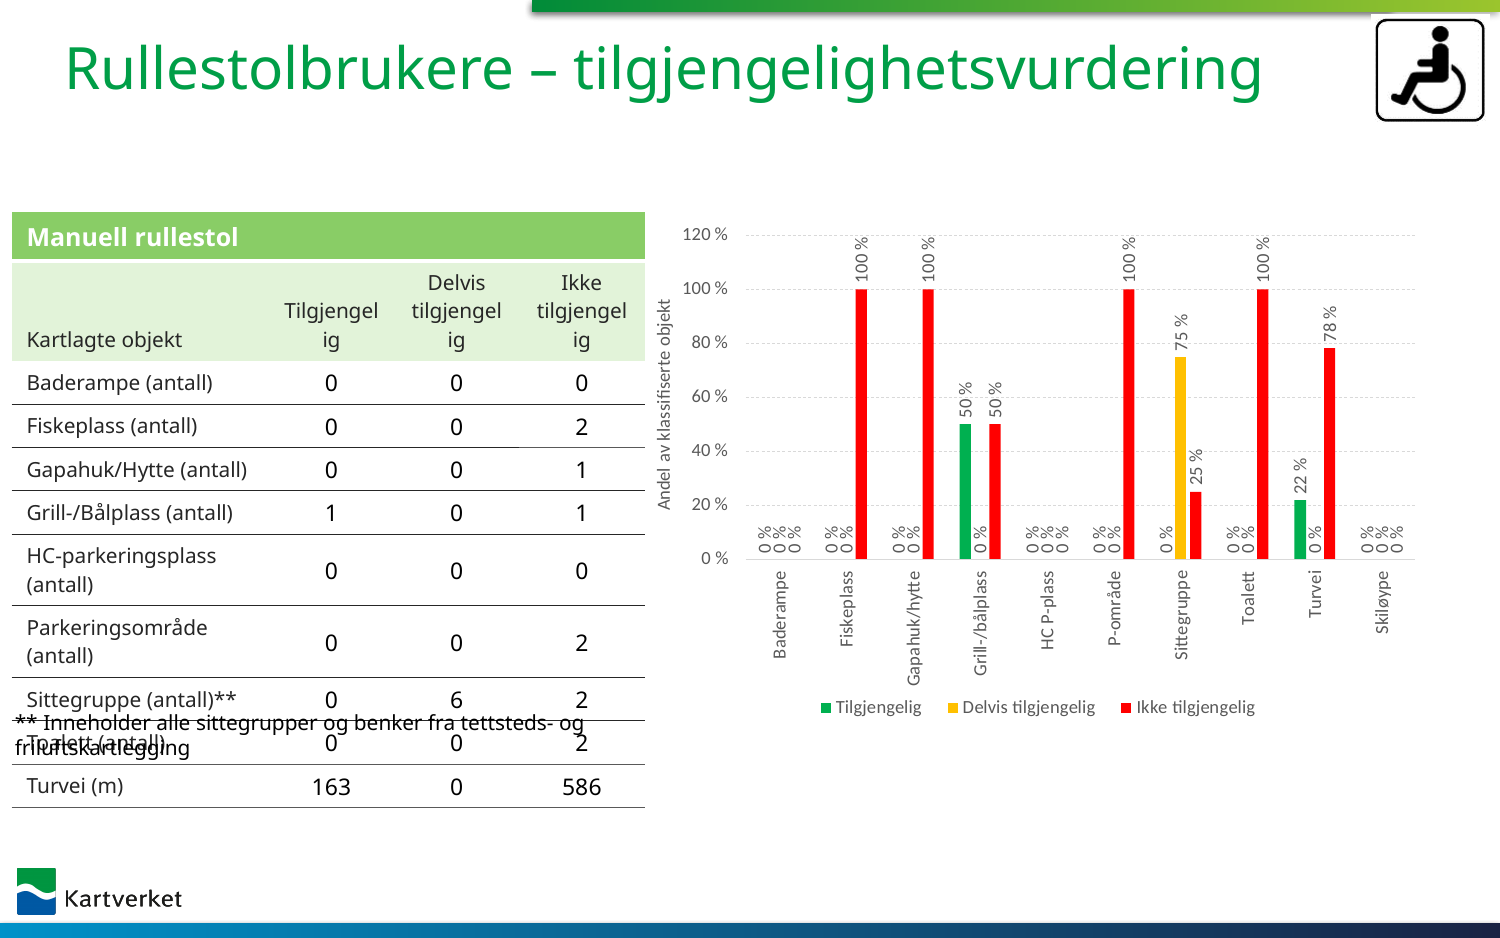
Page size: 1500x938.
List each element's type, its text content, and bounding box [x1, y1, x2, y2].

table_cell 0 [269, 361, 394, 404]
table_cell 6 [394, 678, 519, 702]
table_cell Parkeringsområde (antall) [12, 606, 269, 677]
table_cell 2 [519, 678, 638, 702]
table_cell Gapahuk/Hytte (antall) [12, 448, 269, 490]
table_cell 0 [394, 535, 519, 605]
table_cell 2 [519, 405, 638, 447]
picture [1371, 13, 1491, 127]
table_cell Baderampe (antall) [12, 361, 269, 404]
text_box Rullestolbrukere – tilgjengelighetsvurdering [49, 12, 1372, 109]
table_cell 0 [519, 361, 638, 404]
table_cell Grill-/Bålplass (antall) [12, 491, 269, 534]
table_cell Turvei (m) [12, 768, 269, 807]
table_cell 163 [269, 768, 394, 807]
table_cell 0 [394, 768, 519, 807]
text_box ** Inneholder alle sittegrupper og benker fra tettsteds- og friluftskartlegging [0, 702, 745, 768]
table_cell Delvis tilgjengelig [394, 263, 519, 361]
table_cell 586 [519, 768, 645, 807]
table_cell 1 [519, 491, 638, 534]
table_cell Fiskeplass (antall) [12, 405, 269, 447]
table_cell 0 [269, 405, 394, 447]
table_cell 0 [394, 491, 519, 534]
table_cell 2 [519, 606, 638, 677]
table_cell 0 [394, 361, 519, 404]
table_cell 0 [394, 405, 519, 447]
table_cell Ikke tilgjengelig [519, 263, 638, 361]
table_cell Tilgjengelig [269, 263, 394, 361]
table_cell 1 [519, 448, 638, 490]
table_cell Sittegruppe (antall)** [12, 678, 269, 702]
picture [643, 218, 1426, 728]
table_cell 0 [269, 606, 394, 677]
table_header Manuell rullestol [12, 212, 645, 259]
table_cell Kartlagte objekt [12, 263, 269, 361]
table_cell 0 [394, 448, 519, 490]
table_cell 0 [269, 535, 394, 605]
table_cell 0 [269, 448, 394, 490]
table_cell 0 [519, 535, 638, 605]
table_cell 1 [269, 491, 394, 534]
table_cell 0 [269, 678, 394, 702]
table_cell HC-parkeringsplass (antall) [12, 535, 269, 605]
table_cell 0 [394, 606, 519, 677]
